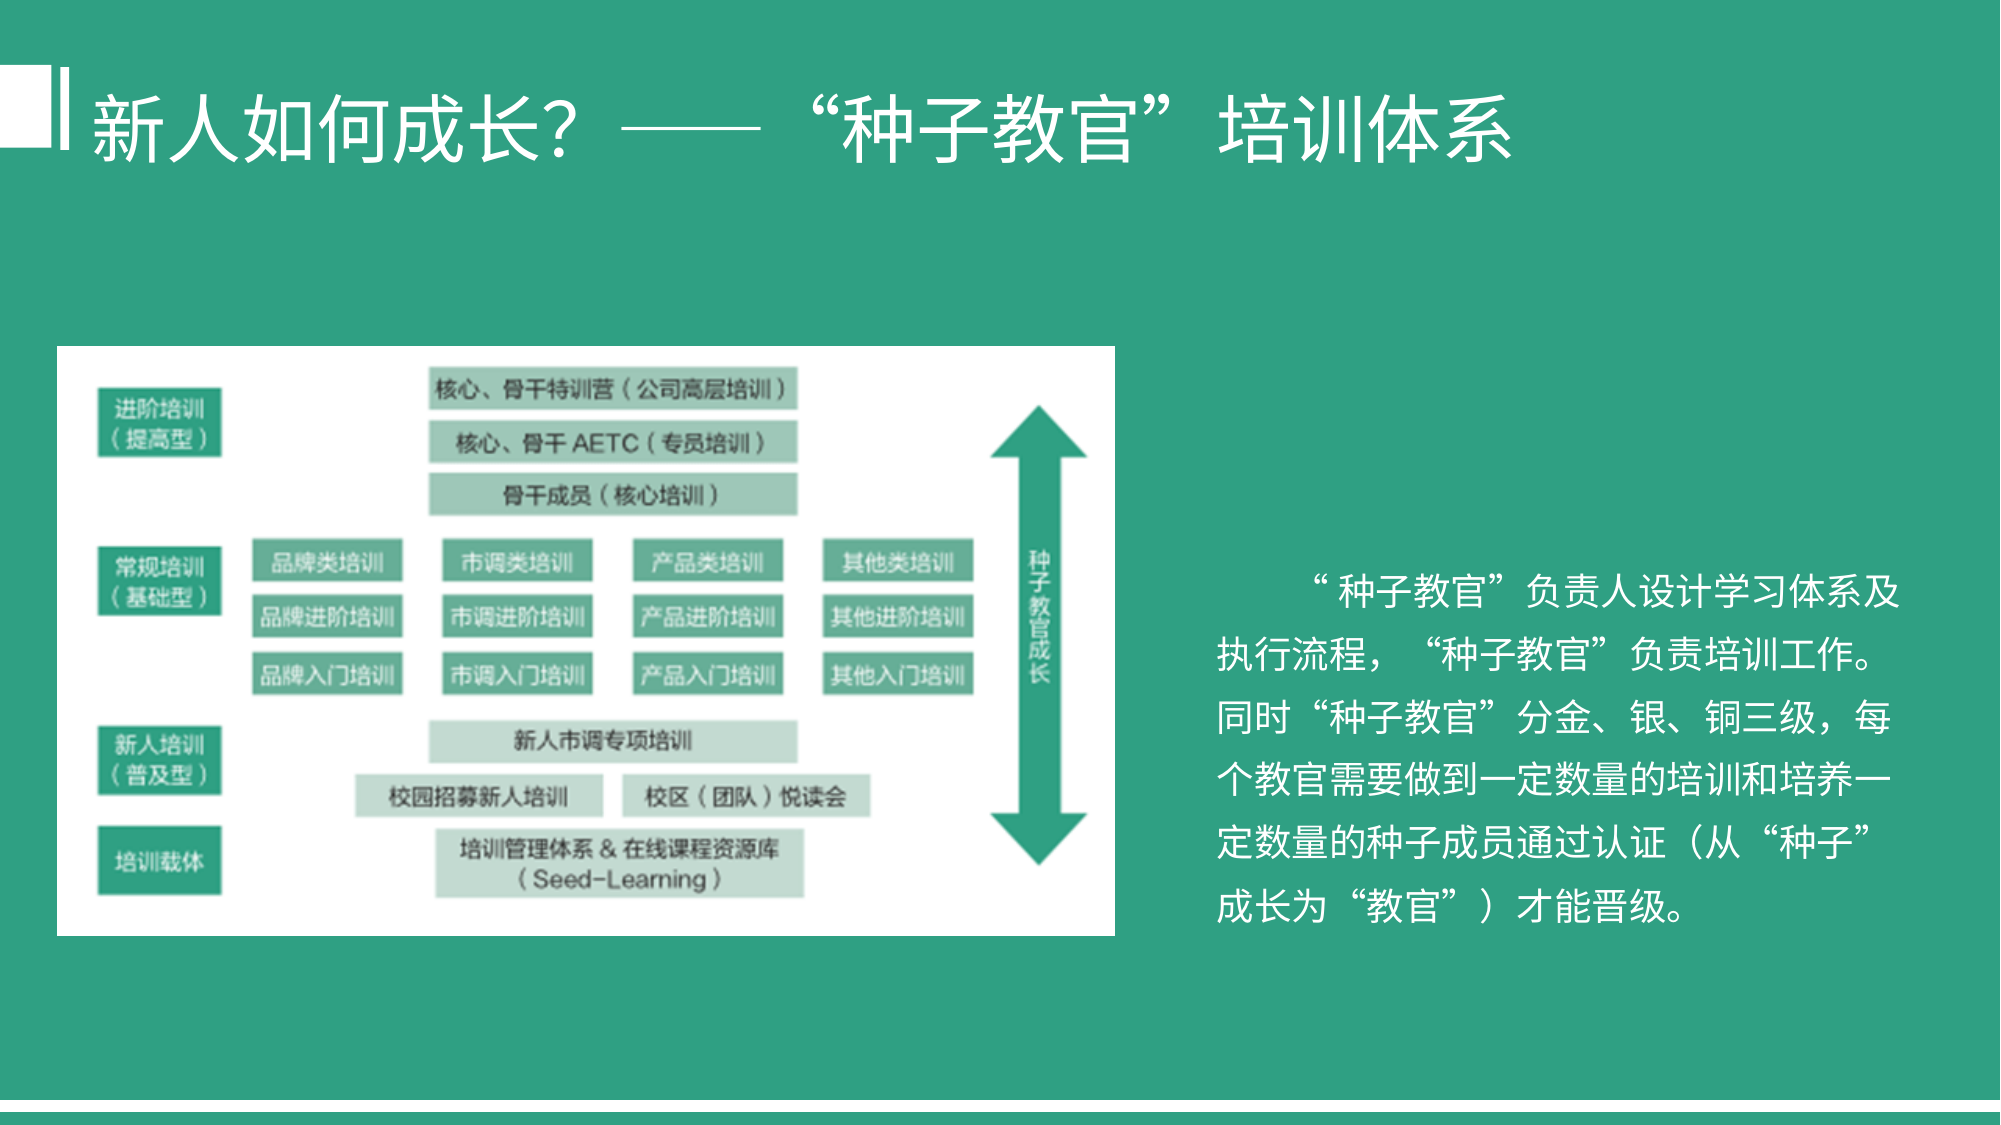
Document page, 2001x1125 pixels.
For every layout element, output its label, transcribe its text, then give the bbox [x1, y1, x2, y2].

picture [57, 346, 1115, 936]
text_box “种子教官”负责人设计学习体系及执行流程，“种子教官”负责培训工作。同时“种子教官”分金、银、铜三级，每个教官需要做到一定数量的培训和培养一定数量的种子成员通过认证（从“种子”成长为“教官”）才能晋级。 [1202, 542, 1929, 935]
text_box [0, 64, 70, 150]
text_box 新人如何成长？——“种子教官”培训体系 [76, 38, 1671, 119]
